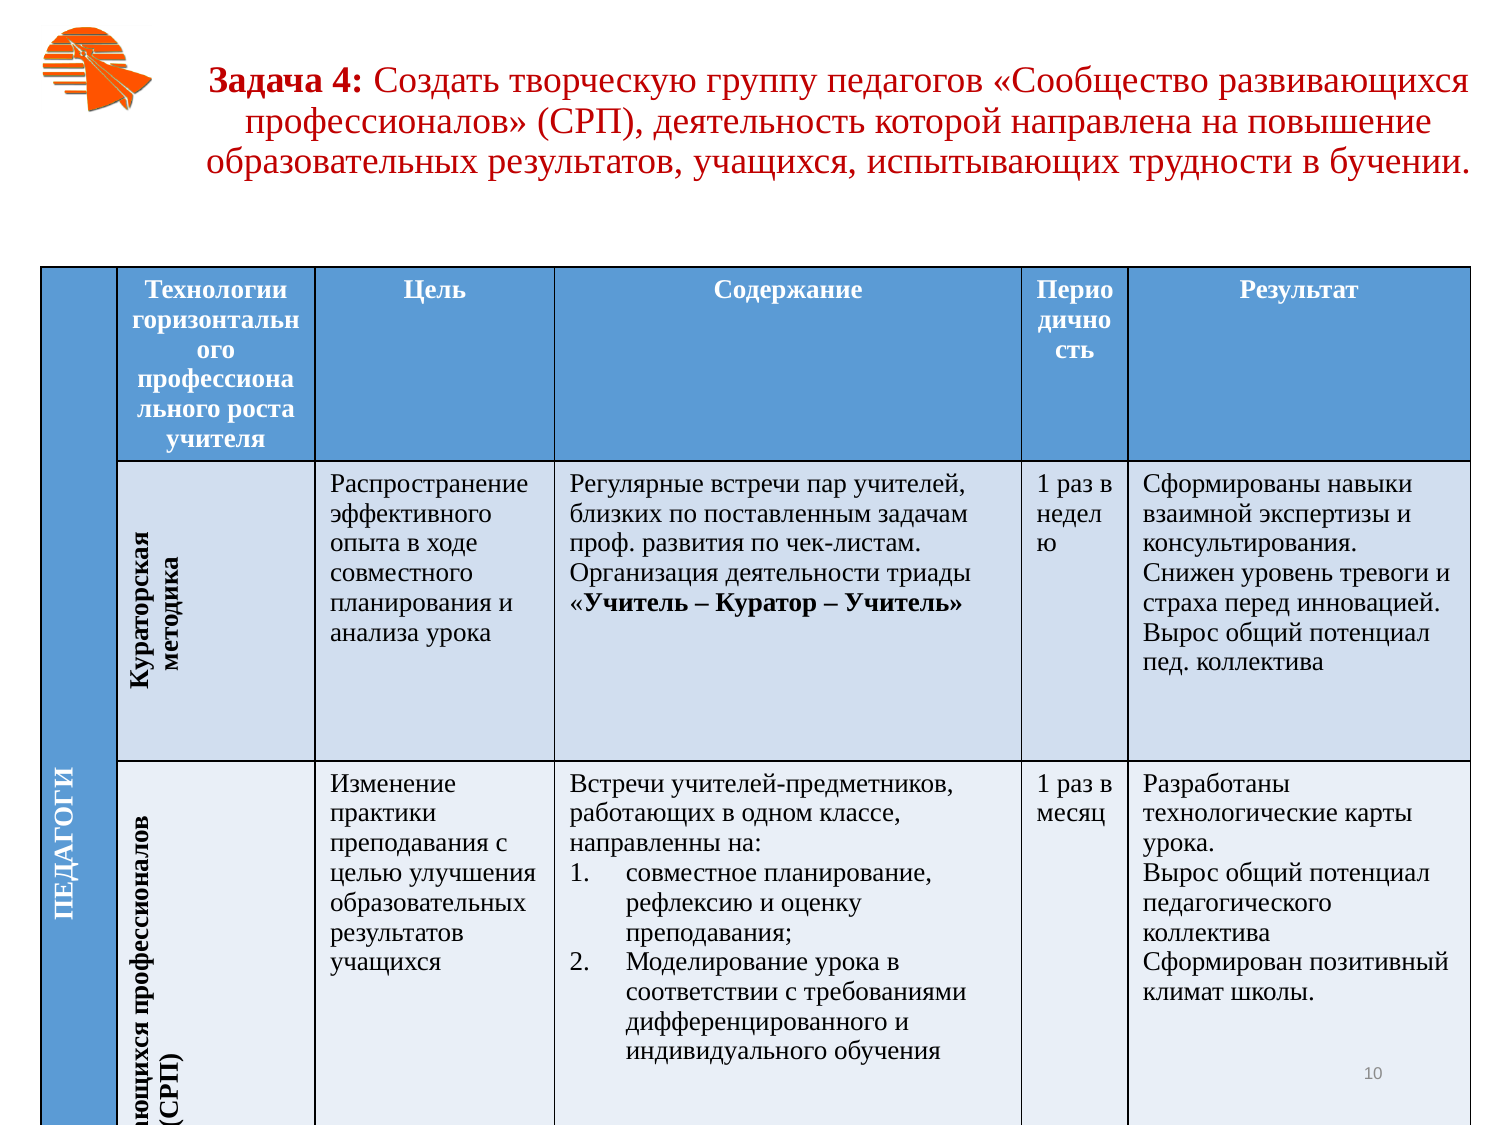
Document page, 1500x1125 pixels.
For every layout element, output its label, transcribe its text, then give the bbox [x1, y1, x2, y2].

table_cell Сформированы навыки взаимной экспертизы и консультирования. Снижен уровень тревоги и страха перед инновацией. Вырос общий потенциал пед. коллектива [1129, 462, 1470, 760]
table_header Результат [1129, 268, 1470, 460]
table_cell Встречи учителей-предметников, работающих в одном классе, направленны на: совместное планирование, рефлексию и оценку преподавания; Моделирование урока в соответствии с требованиями дифференцированного и индивидуального обучения [555, 762, 1021, 1125]
table_cell 1 раз в месяц [1022, 762, 1127, 1125]
table_header ПЕДАГОГИ [42, 268, 116, 1125]
picture [41, 25, 152, 114]
table_cell Сообщество развивающихся профессионалов (СРП) [118, 762, 314, 1125]
table_header Периодичность [1022, 268, 1127, 460]
table_cell Разработаны технологические карты урока. Вырос общий потенциал педагогического коллектива Сформирован позитивный климат школы. [1129, 762, 1470, 1125]
table_header Содержание [555, 268, 1021, 460]
table_cell Регулярные встречи пар учителей, близких по поставленным задачам проф. развития по чек-листам. Организация деятельности триады «Учитель – Куратор – Учитель» [555, 462, 1021, 760]
table_cell Распространение эффективного опыта в ходе совместного планирования и анализа урока [316, 462, 554, 760]
slide_number 10 [1060, 1042, 1398, 1103]
table_cell Изменение практики преподавания с целью улучшения образовательных результатов учащихся [316, 762, 554, 1125]
table_cell 1 раз в неделю [1022, 462, 1127, 760]
title Задача 4: Создать творческую группу педагогов «Сообщество развивающихся профессионалов» (СРП), деятельность которой направлена на повышение образовательных результатов, учащихся, испытывающих трудности в бучении. [183, 48, 1495, 209]
table_header Технологии горизонтального профессионального роста учителя [118, 268, 314, 460]
table_header Цель [316, 268, 554, 460]
table_cell Кураторская методика [118, 462, 314, 760]
